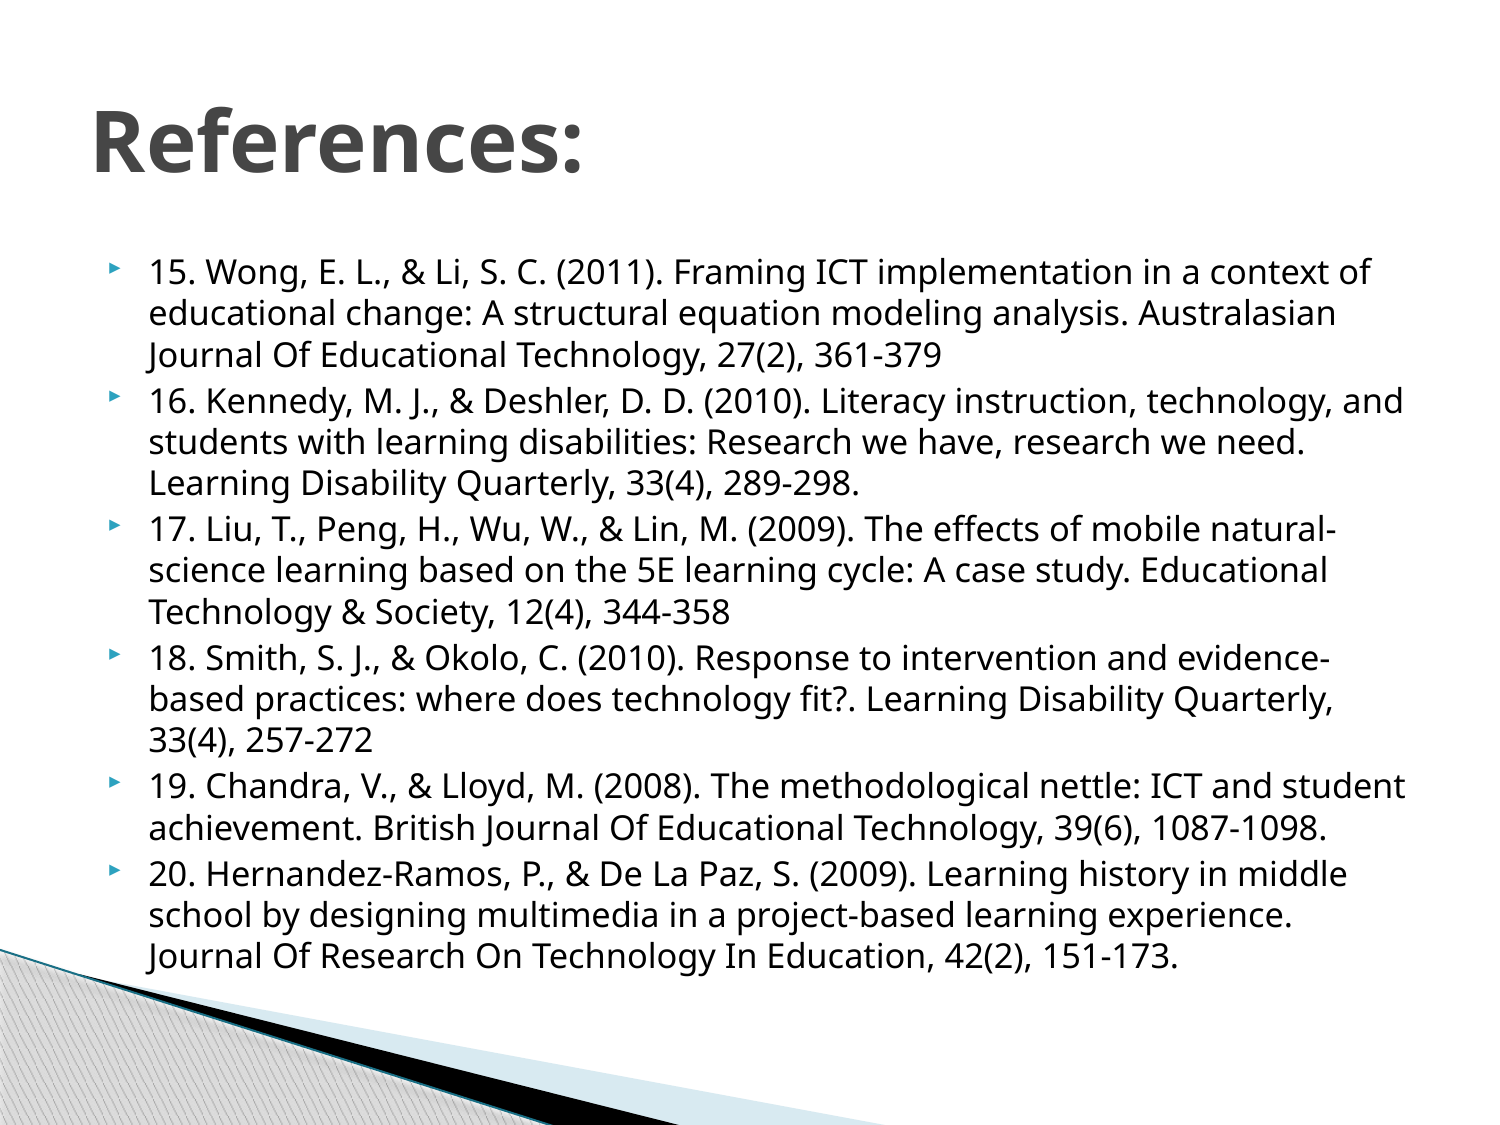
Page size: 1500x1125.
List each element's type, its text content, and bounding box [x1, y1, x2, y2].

list 15. Wong, E. L., & Li, S. C. (2011). Framing ICT implementation in a context of educational change: A structural equation modeling analysis. Australasian Journal Of Educational Technology, 27(2), 361-379 16. Kennedy, M. J., & Deshler, D. D. (2010). Literacy instruction, technology, and students with learning disabilities: Research we have, research we need. Learning Disability Quarterly, 33(4), 289-298. 17. Liu, T., Peng, H., Wu, W., & Lin, M. (2009). The effects of mobile natural-science learning based on the 5E learning cycle: A case study. Educational Technology & Society, 12(4), 344-358 18. Smith, S. J., & Okolo, C. (2010). Response to intervention and evidence-based practices: where does technology fit?. Learning Disability Quarterly, 33(4), 257-272 19. Chandra, V., & Lloyd, M. (2008). The methodological nettle: ICT and student achievement. British Journal Of Educational Technology, 39(6), 1087-1098. 20. Hernandez-Ramos, P., & De La Paz, S. (2009). Learning history in middle school by designing multimedia in a project-based learning experience. Journal Of Research On Technology In Education, 42(2), 151-173. [75, 243, 1425, 986]
title References: [75, 45, 1425, 233]
